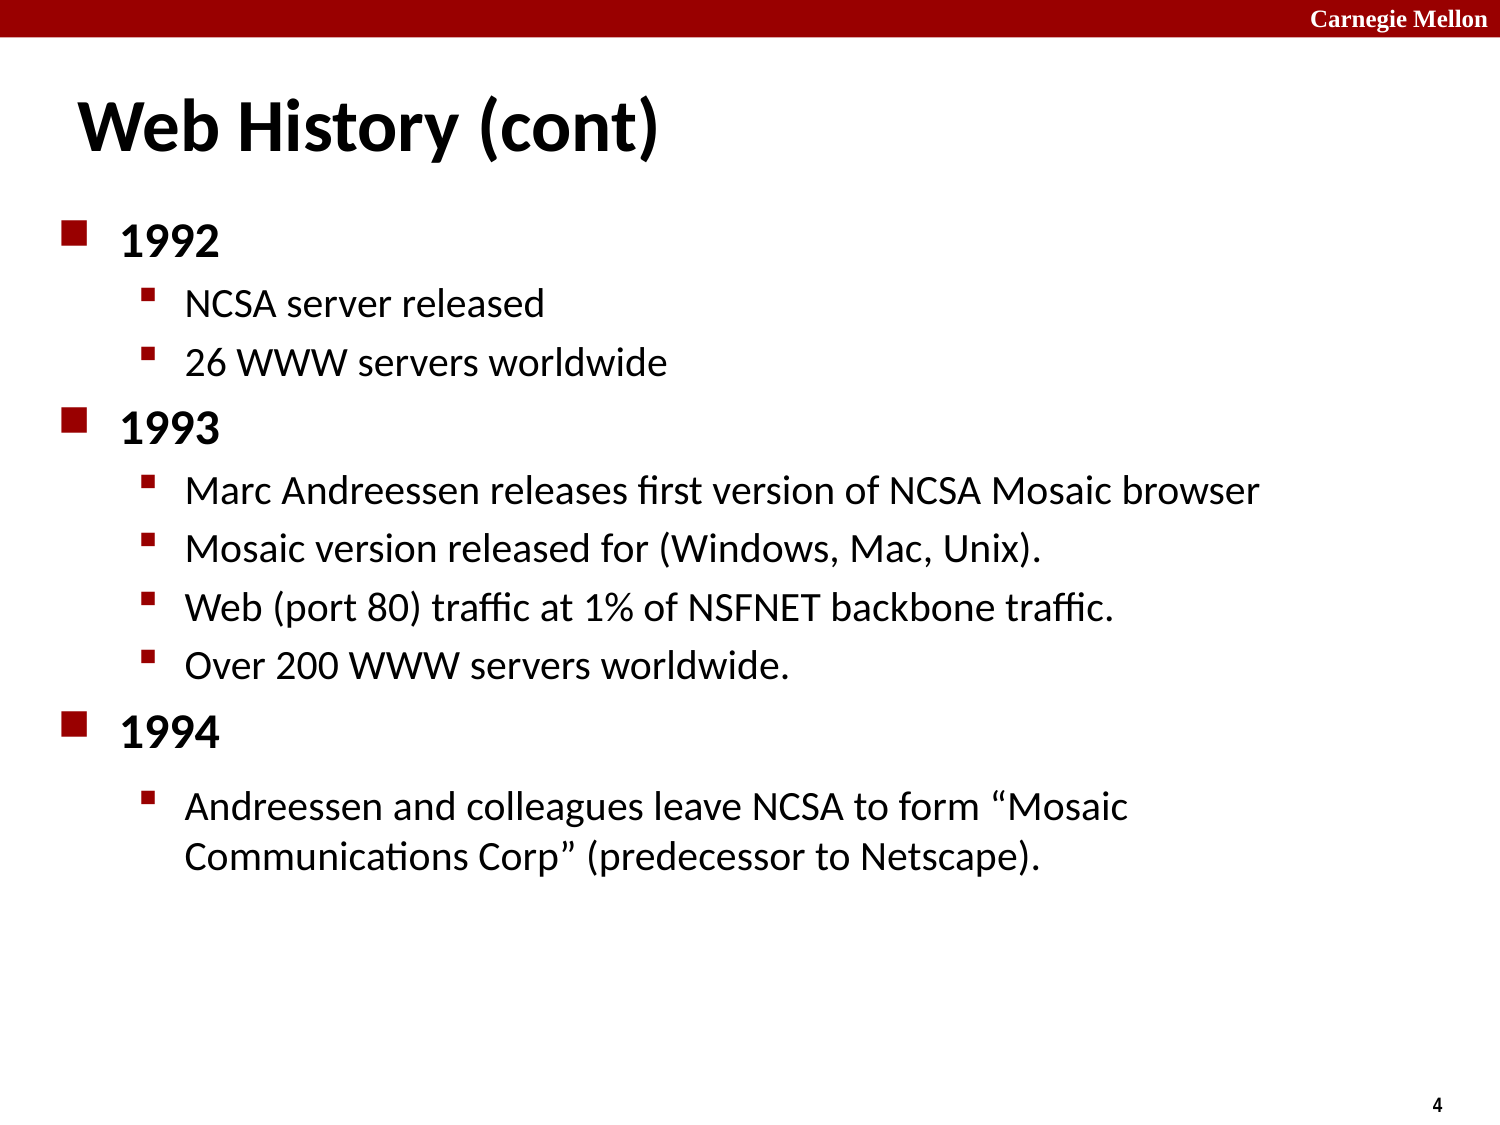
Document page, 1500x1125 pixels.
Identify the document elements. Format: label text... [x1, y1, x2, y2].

list 1992 NCSA server released 26 WWW servers worldwide 1993 Marc Andreessen releases first version of NCSA Mosaic browser Mosaic version released for (Windows, Mac, Unix). Web (port 80) traffic at 1% of NSFNET backbone traffic. Over 200 WWW servers worldwide. 1994 Andreessen and colleagues leave NCSA to form “Mosaic Communications Corp” (predecessor to Netscape). [47, 199, 1438, 1058]
title Web History (cont) [62, 68, 1038, 163]
